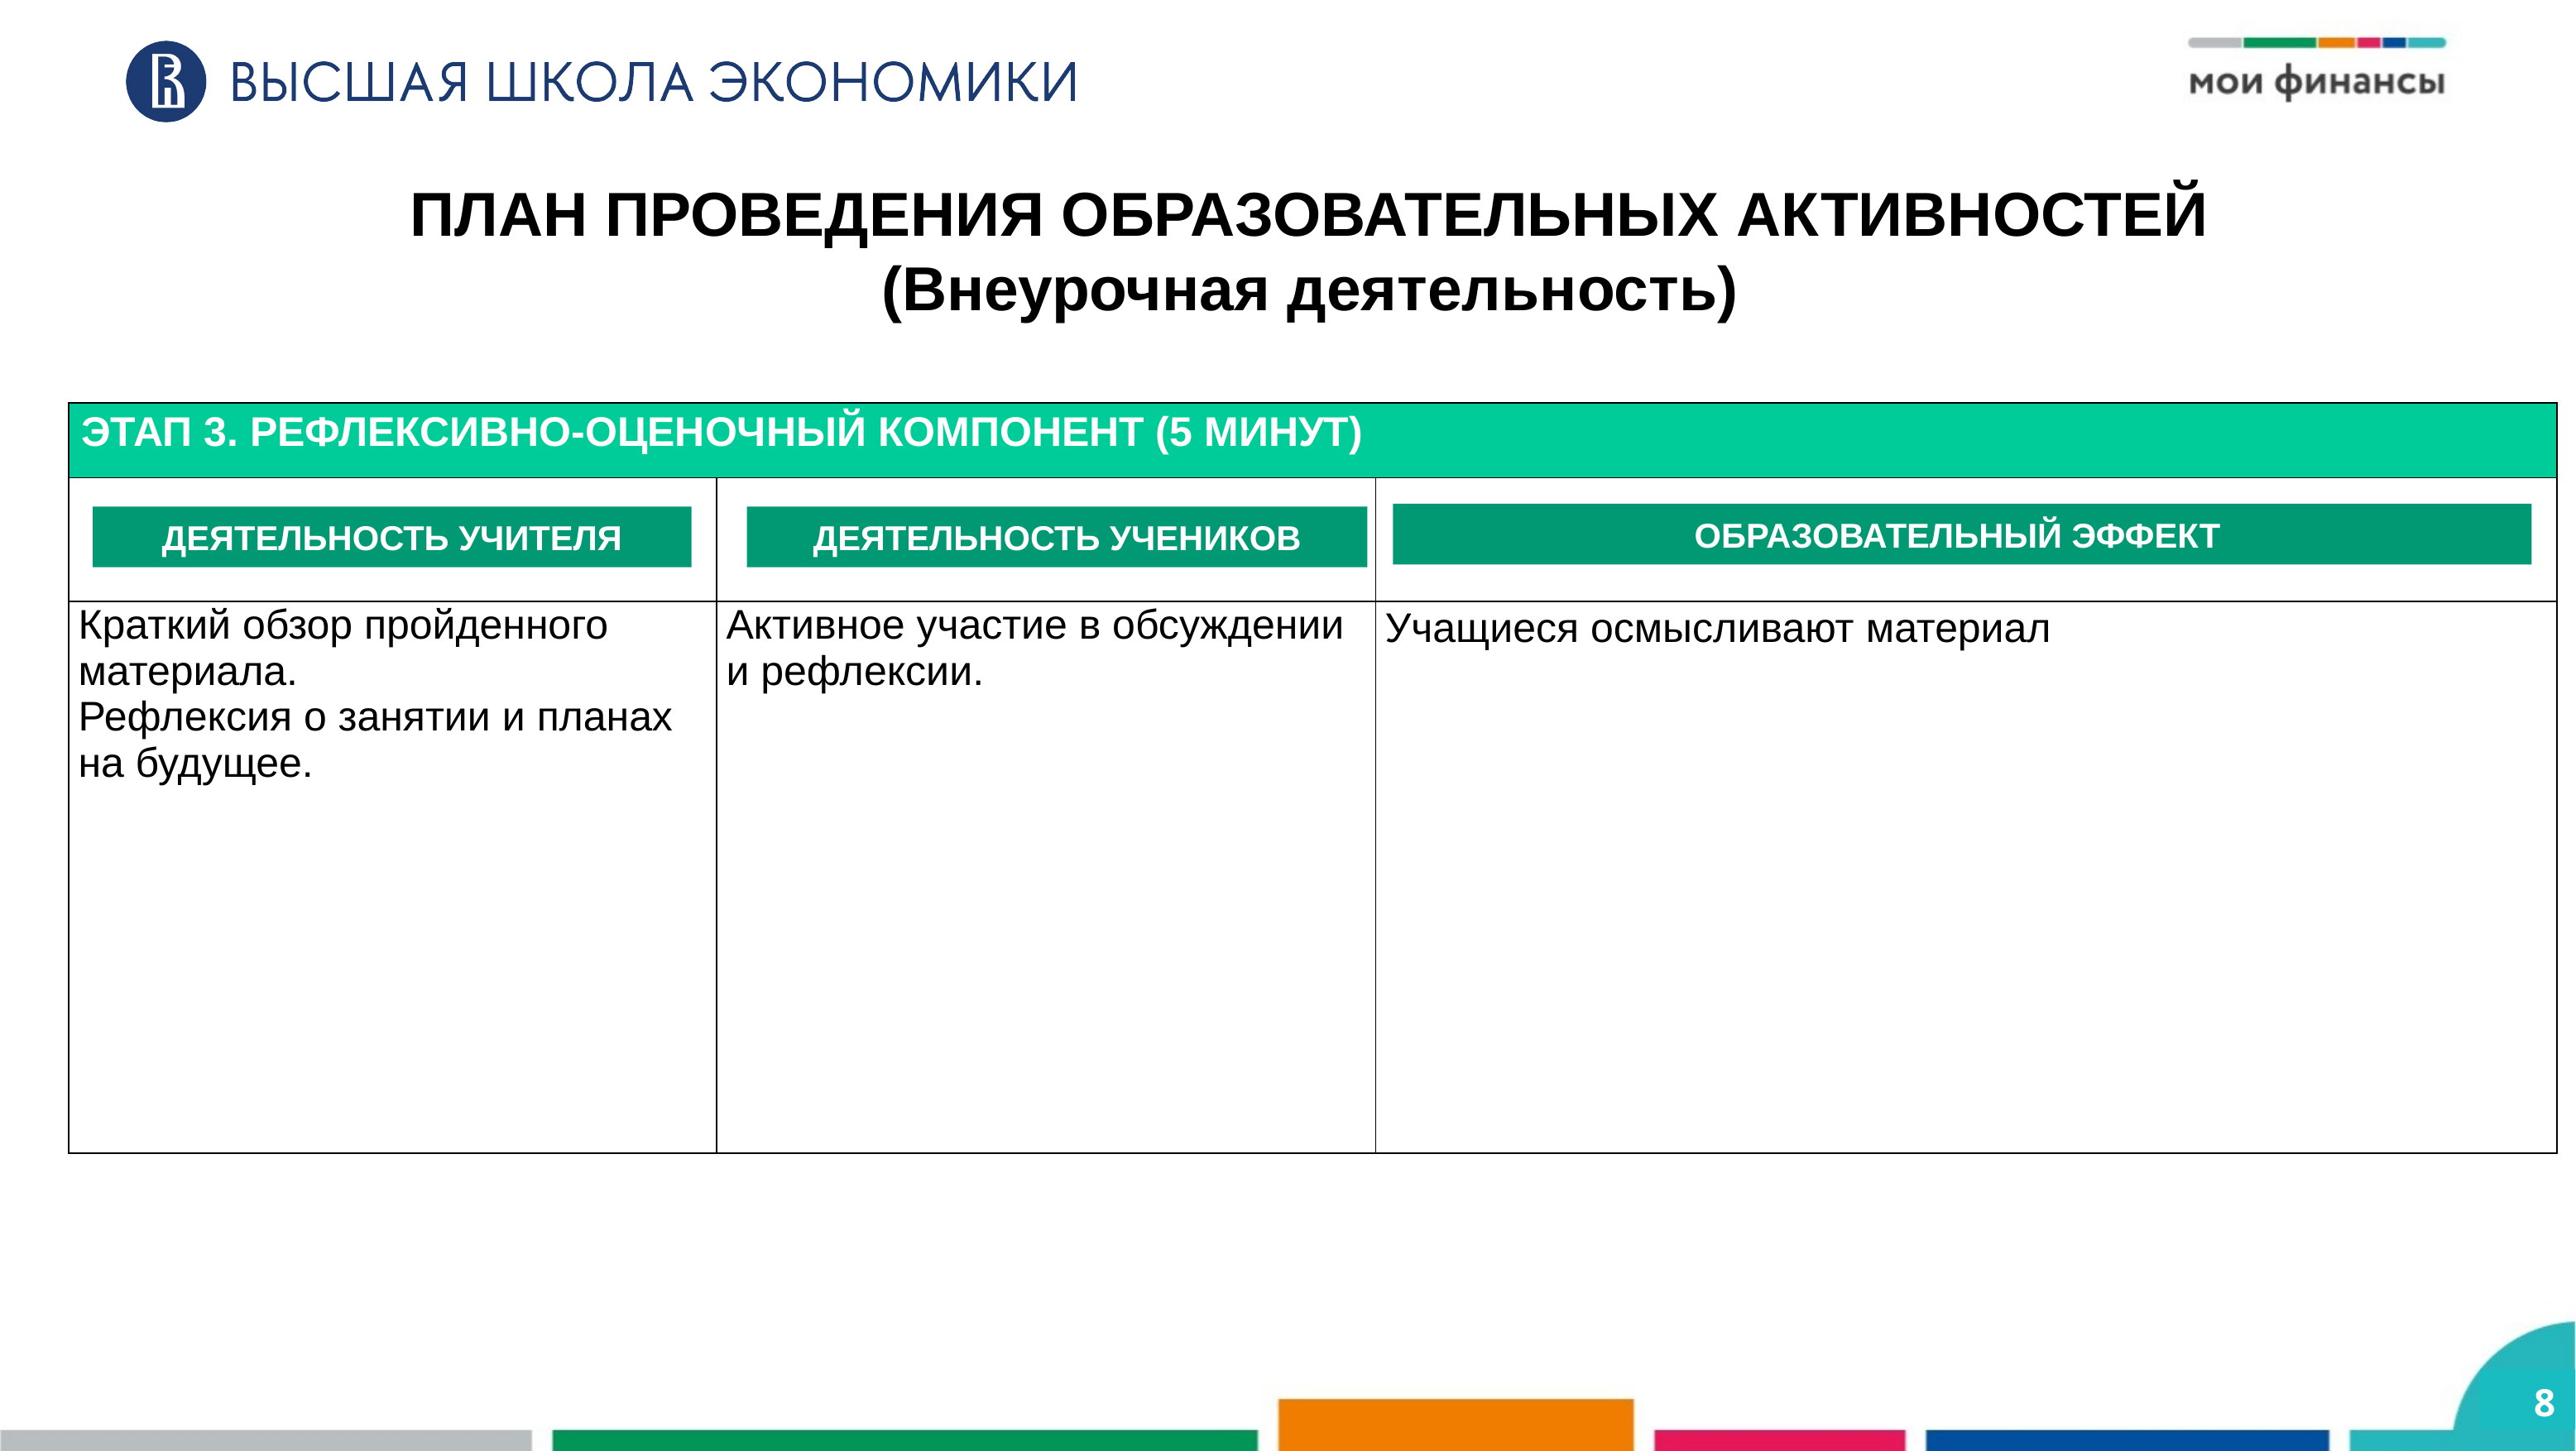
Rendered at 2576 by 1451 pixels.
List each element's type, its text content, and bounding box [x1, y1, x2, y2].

text_box Деятельность учеников [746, 506, 1368, 567]
text_box ПЛАН ПРОВЕДЕНИЯ ОБРАЗОВАТЕЛЬНЫХ АКТИВНОСТЕЙ (Внеурочная деятельность) [44, 164, 2576, 333]
table_header Этап 3. Рефлексивно-оценочный компонент (5 минут) [70, 404, 2556, 477]
table_cell [717, 478, 1375, 601]
table_cell [70, 478, 716, 601]
text_box 8 [2480, 1368, 2576, 1430]
text_box Деятельность учителя [93, 506, 692, 567]
table_cell Краткий обзор пройденного материала. Рефлексия о занятии и планах на будущее. [70, 602, 716, 1152]
table_cell Активное участие в обсуждении и рефлексии. [717, 602, 1375, 1152]
text_box Образовательный эффект [1393, 503, 2532, 565]
picture [0, 0, 2576, 1451]
table_cell [1376, 478, 2556, 601]
table_cell Учащиеся осмысливают материал [1376, 602, 2556, 1152]
